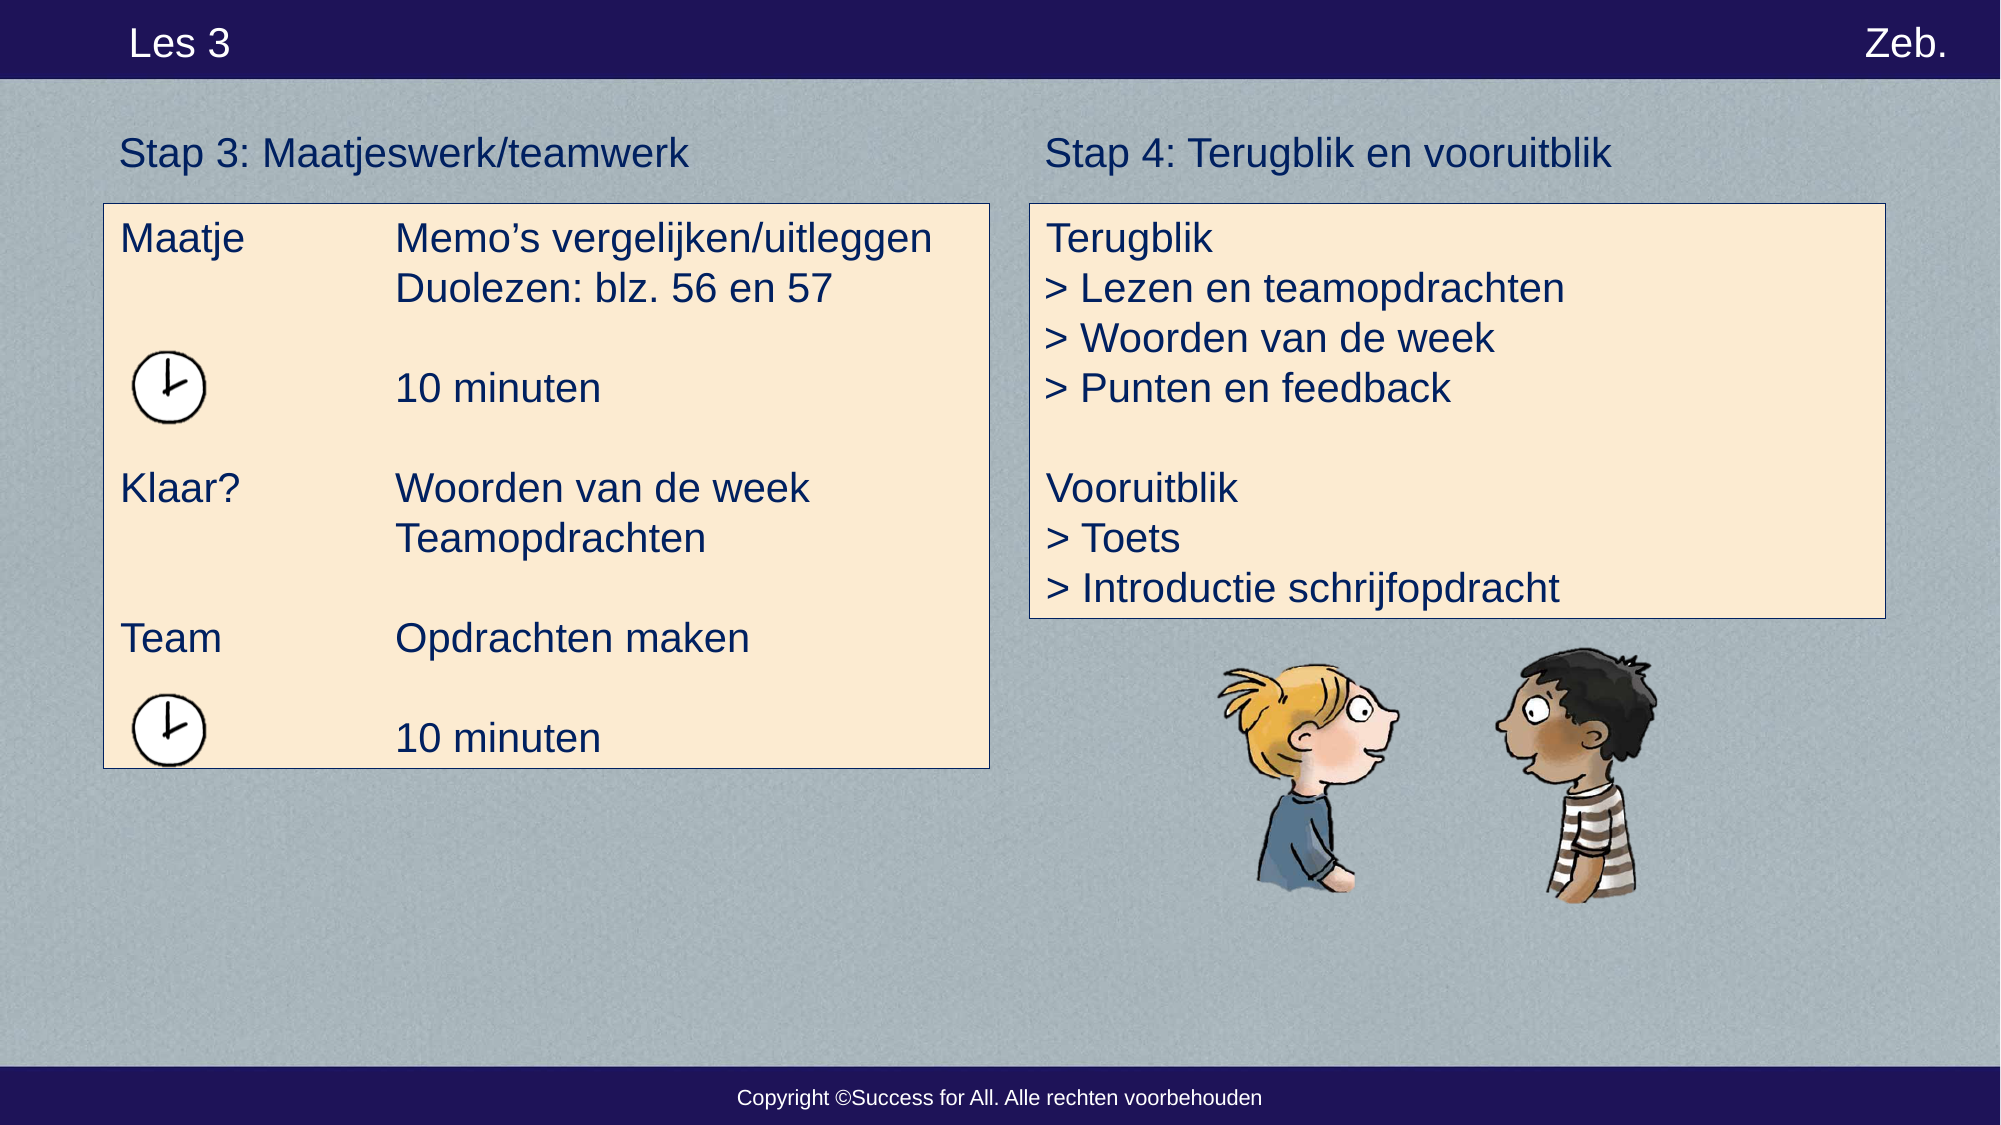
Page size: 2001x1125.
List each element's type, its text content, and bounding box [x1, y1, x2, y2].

text_box Maatje Memo’s vergelijken/uitleggen Duolezen: blz. 56 en 57 10 minuten Klaar? Woorden van de week Teamopdrachten Team Opdrachten maken 10 minuten [103, 203, 990, 769]
text_box Stap 4: Terugblik en vooruitblik [1029, 118, 1822, 184]
text_box Terugblik > Lezen en teamopdrachten > Woorden van de week > Punten en feedback Vooruitblik > Toets > Introductie schrijfopdracht [1029, 203, 1886, 619]
text_box Les 3 [114, 8, 354, 73]
text_box Copyright ©Success for All. Alle rechten voorbehouden [0, 1076, 2000, 1125]
text_box Stap 3: Maatjeswerk/teamwerk [103, 118, 896, 184]
text_box Zeb. [786, 8, 1963, 73]
picture [0, 0, 2001, 1125]
